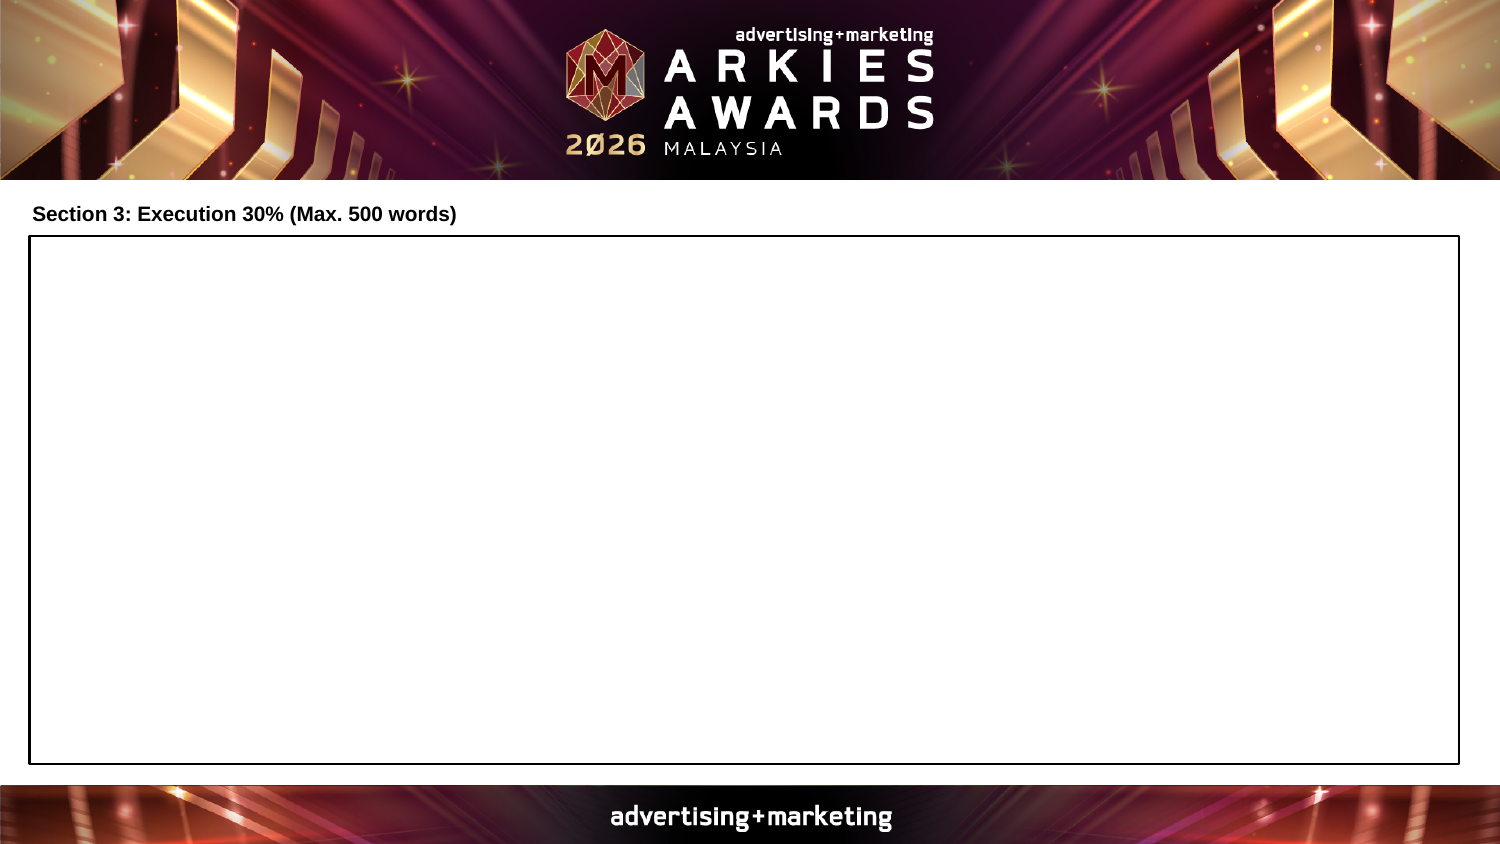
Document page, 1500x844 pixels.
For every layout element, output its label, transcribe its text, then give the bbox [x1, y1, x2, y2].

text_box [29, 236, 1459, 765]
text_box Section 3: Execution 30% (Max. 500 words) [17, 194, 863, 233]
picture [0, 0, 1500, 844]
